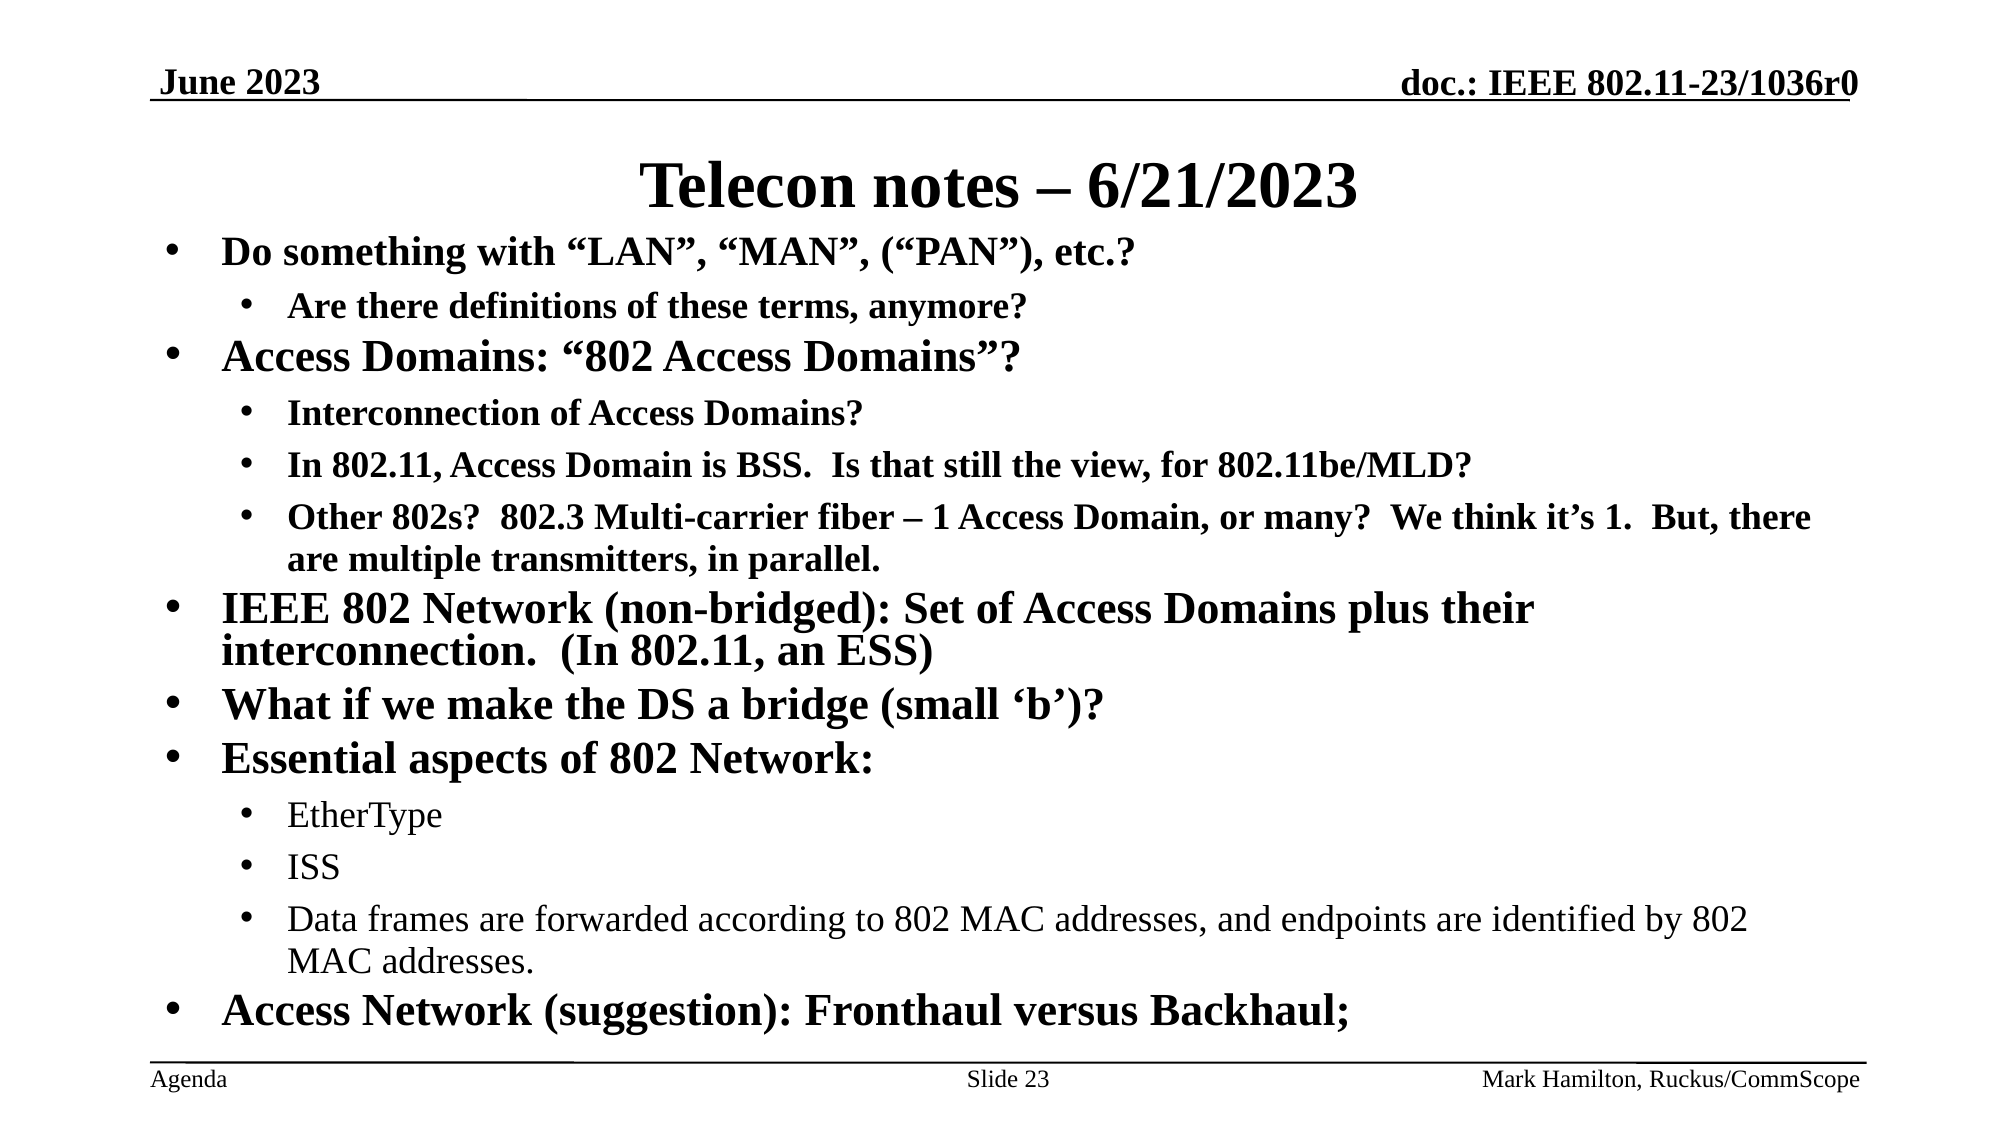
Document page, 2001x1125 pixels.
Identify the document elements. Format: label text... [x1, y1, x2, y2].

slide_number Slide 23 [950, 1061, 1067, 1123]
title Telecon notes – 6/21/2023 [149, 112, 1850, 224]
list Do something with “LAN”, “MAN”, (“PAN”), etc.? Are there definitions of these terms, anymore? Access Domains: “802 Access Domains”? Interconnection of Access Domains? In 802.11, Access Domain is BSS. Is that still the view, for 802.11be/MLD? Other 802s? 802.3 Multi-carrier fiber – 1 Access Domain, or many? We think it’s 1. But, there are multiple transmitters, in parallel. IEEE 802 Network (non-bridged): Set of Access Domains plus their interconnection. (In 802.11, an ESS) What if we make the DS a bridge (small ‘b’)? Essential aspects of 802 Network: EtherType ISS Data frames are forwarded according to 802 MAC addresses, and endpoints are identified by 802 MAC addresses. Access Network (suggestion): Fronthaul versus Backhaul; [149, 224, 1850, 1063]
